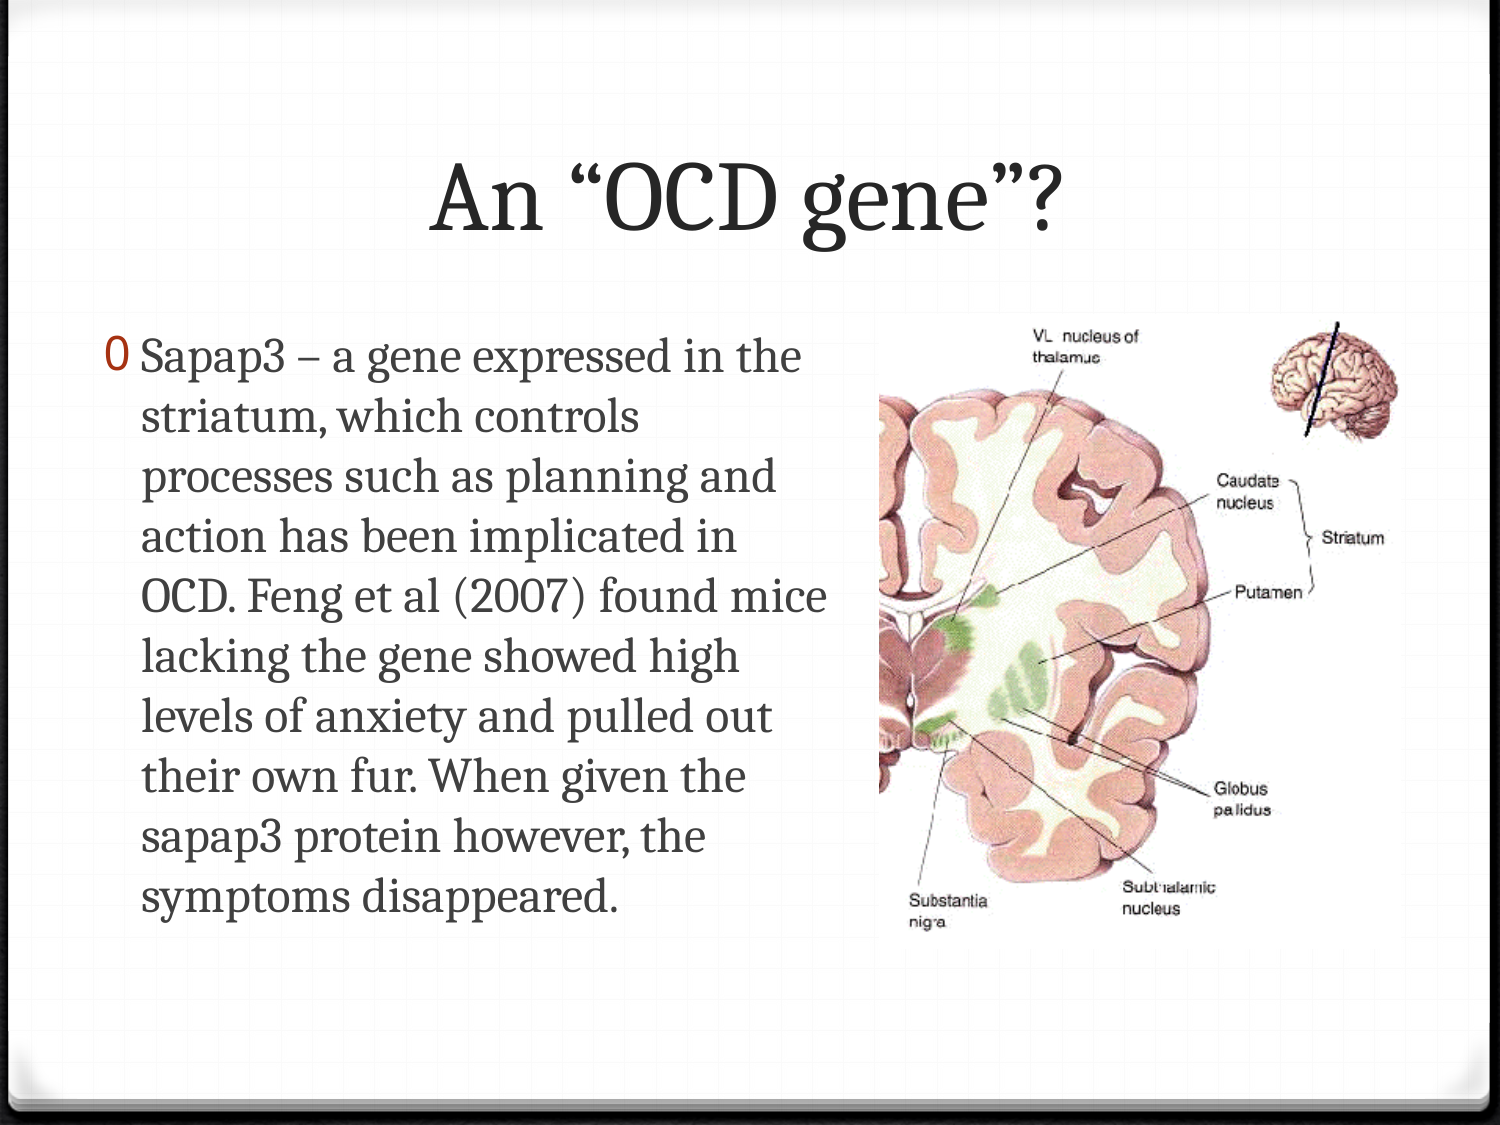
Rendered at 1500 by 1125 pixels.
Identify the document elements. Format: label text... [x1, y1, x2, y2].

list Sapap3 – a gene expressed in the striatum, which controls processes such as planning and action has been implicated in OCD. Feng et al (2007) found mice lacking the gene showed high levels of anxiety and pulled out their own fur. When given the sapap3 protein however, the symptoms disappeared. [88, 314, 845, 1035]
title An “OCD gene”? [90, 71, 1410, 309]
picture [0, 0, 1500, 1125]
